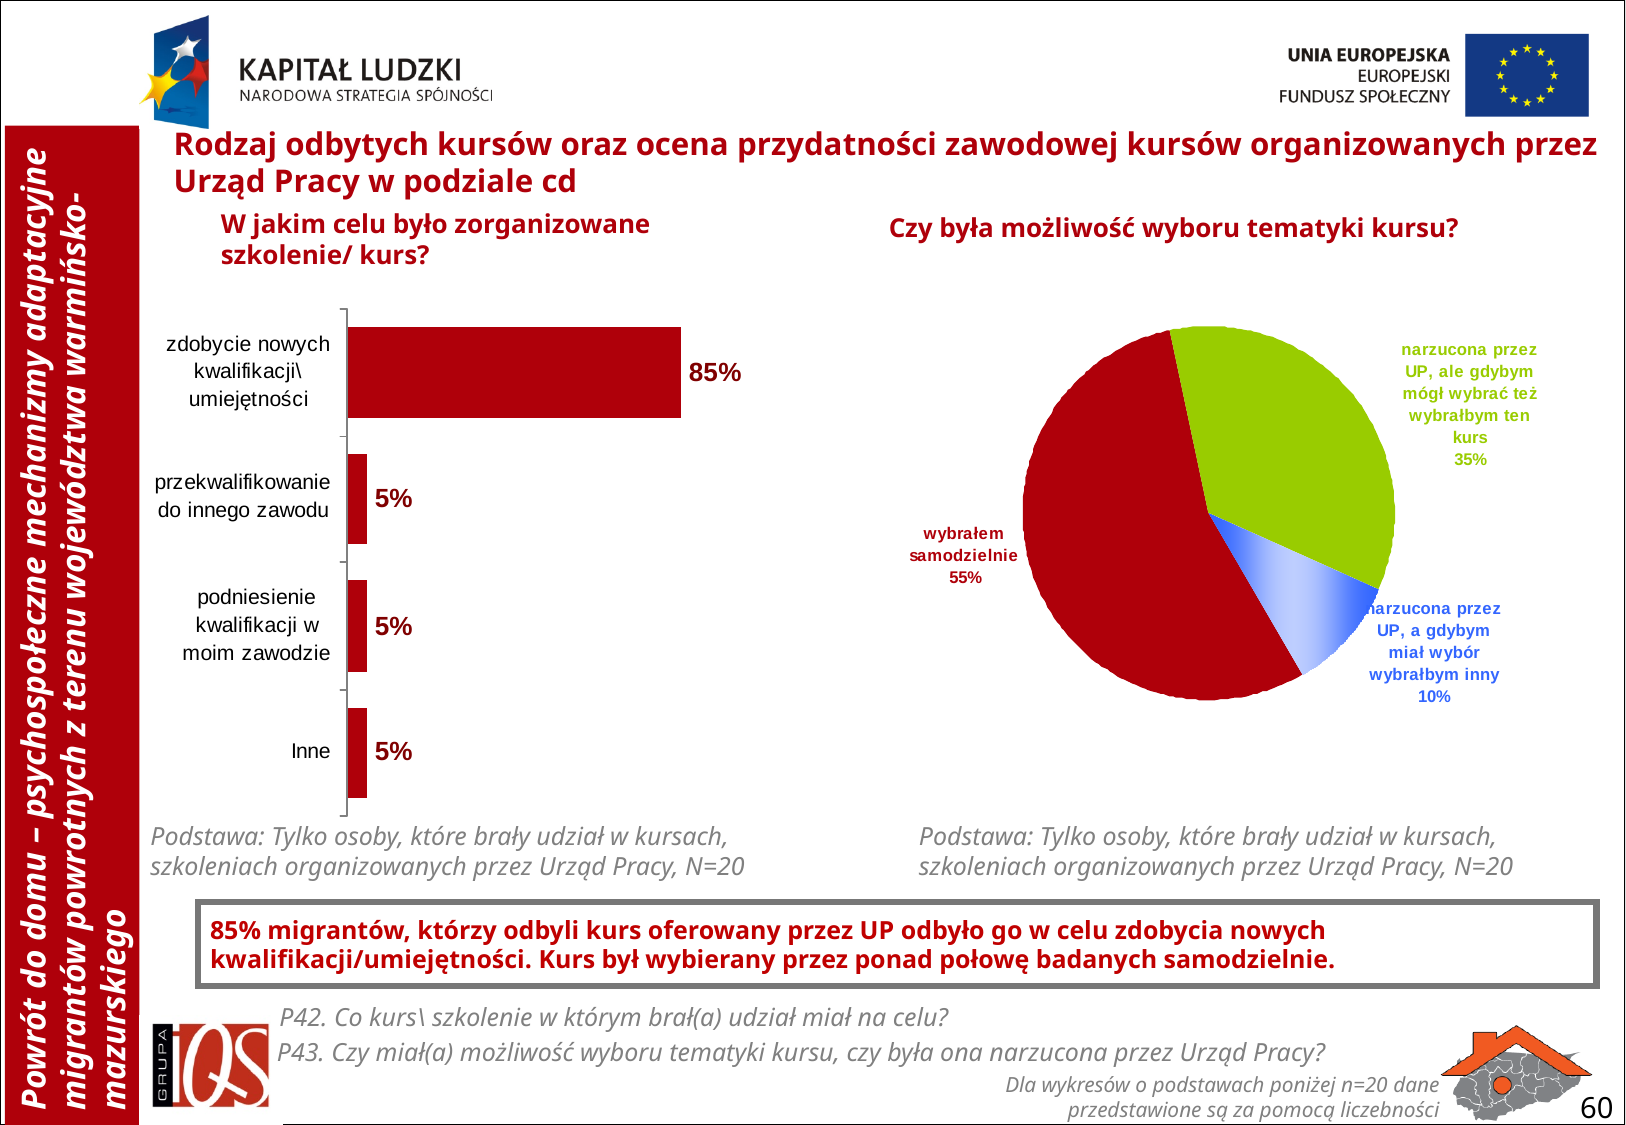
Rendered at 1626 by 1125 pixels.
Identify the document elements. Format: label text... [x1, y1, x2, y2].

text_box Rodzaj odbytych kursów oraz ocena przydatności zawodowej kursów organizowanych przez Urząd Pracy w podziale cd [167, 123, 1625, 199]
picture [1250, 7, 1617, 123]
picture [139, 1015, 283, 1125]
text_box Podstawa: Tylko osoby, które brały udział w kursach, szkoleniach organizowanych przez Urząd Pracy, N=20 [912, 820, 1586, 881]
text_box Podstawa: Tylko osoby, które brały udział w kursach, szkoleniach organizowanych przez Urząd Pracy, N=20 [144, 840, 818, 881]
text_box Czy była możliwość wyboru tematyki kursu? [882, 210, 1504, 243]
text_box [835, 257, 1601, 755]
text_box P43. Czy miał(a) możliwość wyboru tematyki kursu, czy była ona narzucona przez Urząd Pracy? [271, 1036, 1443, 1067]
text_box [62, 300, 851, 833]
picture [1438, 1023, 1594, 1082]
text_box W jakim celu było zorganizowane szkolenie/ kurs? [214, 207, 694, 271]
slide_number 60 [1249, 1082, 1625, 1125]
picture [139, 15, 492, 129]
text_box Dla wykresów o podstawach poniżej n=20 dane przedstawione są za pomocą liczebności [976, 1071, 1446, 1122]
text_box 85% migrantów, którzy odbyli kurs oferowany przez UP odbyło go w celu zdobycia nowych kwalifikacji/umiejętności. Kurs był wybierany przez ponad połowę badanych samodzielnie. [198, 902, 1597, 986]
text_box P42. Co kurs\ szkolenie w którym brał(a) udział miał na celu? [273, 1001, 1446, 1032]
